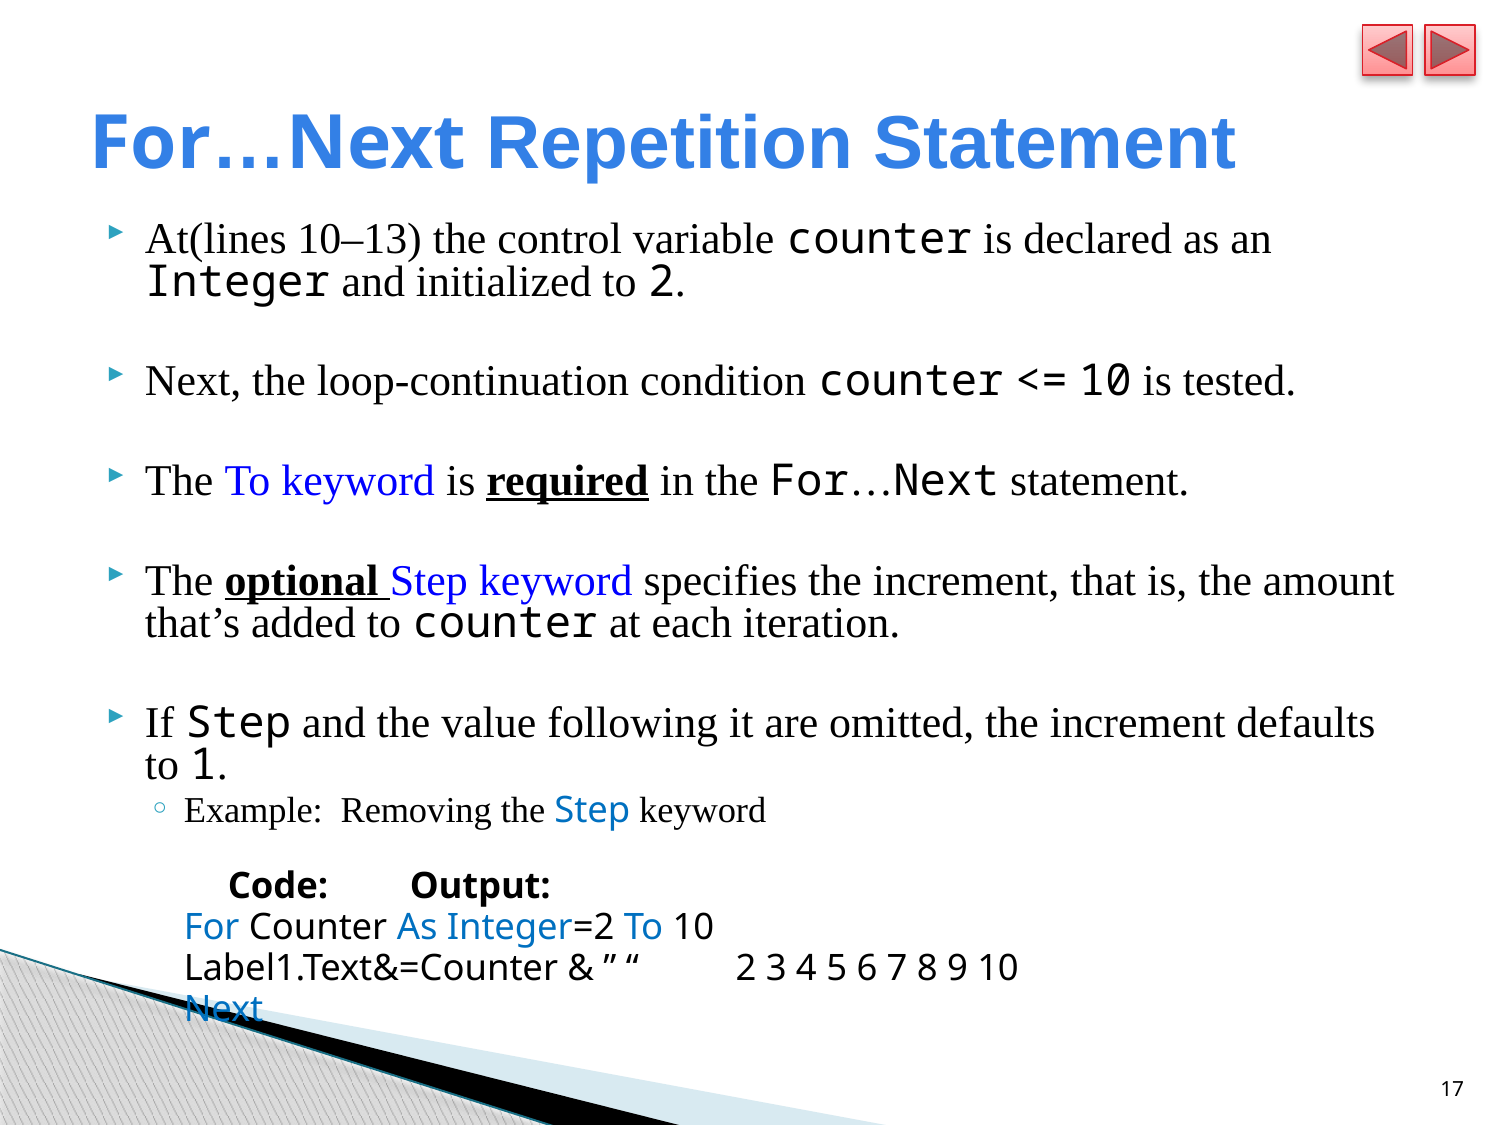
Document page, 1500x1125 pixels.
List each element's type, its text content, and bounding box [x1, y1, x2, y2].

list At(lines 10–13) the control variable counter is declared as an Integer and initialized to 2. Next, the loop-continuation condition counter <= 10 is tested. The To keyword is required in the For…Next statement. The optional Step keyword specifies the increment, that is, the amount that’s added to counter at each iteration. If Step and the value following it are omitted, the increment defaults to 1. Example: Removing the Step keyword Code: Output: For Counter As Integer=2 To 10 Label1.Text&=Counter & ” “ 2 3 4 5 6 7 8 9 10 Next [74, 212, 1426, 1038]
title For…Next Repetition Statement [75, 45, 1425, 212]
slide_number 17 [1418, 1051, 1479, 1112]
